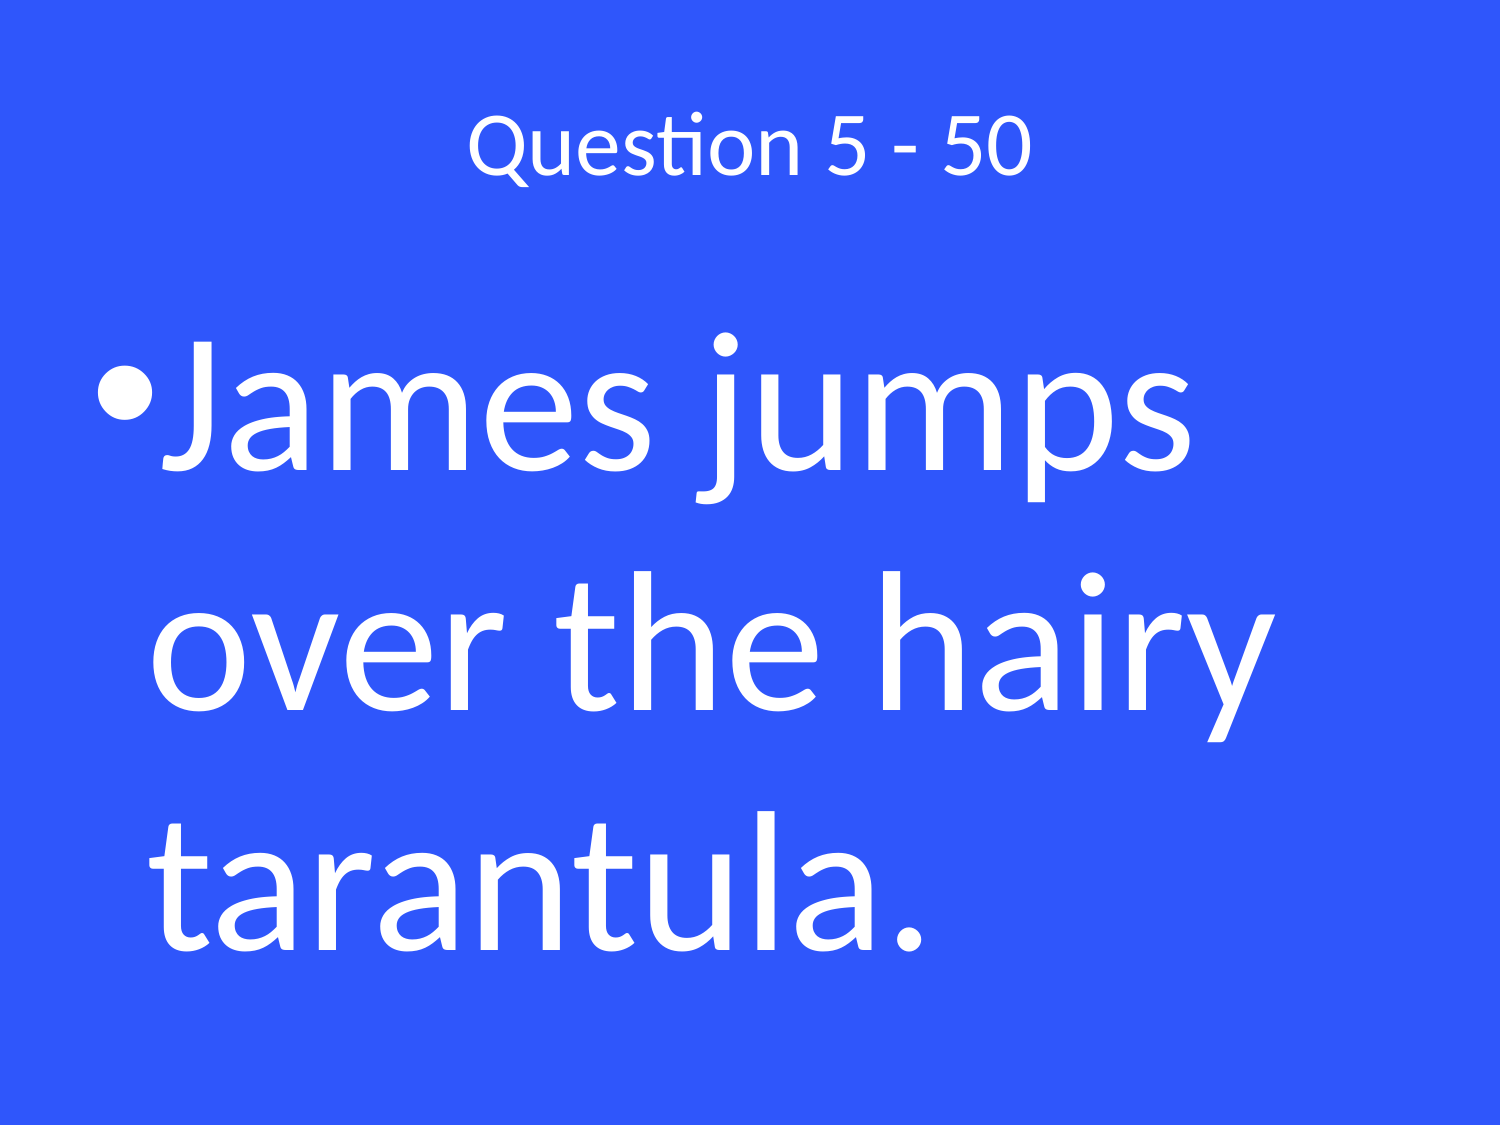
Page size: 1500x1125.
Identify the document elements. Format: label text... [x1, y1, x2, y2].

title Question 5 - 50 [75, 45, 1425, 233]
list James jumps over the hairy tarantula. [75, 262, 1425, 1005]
